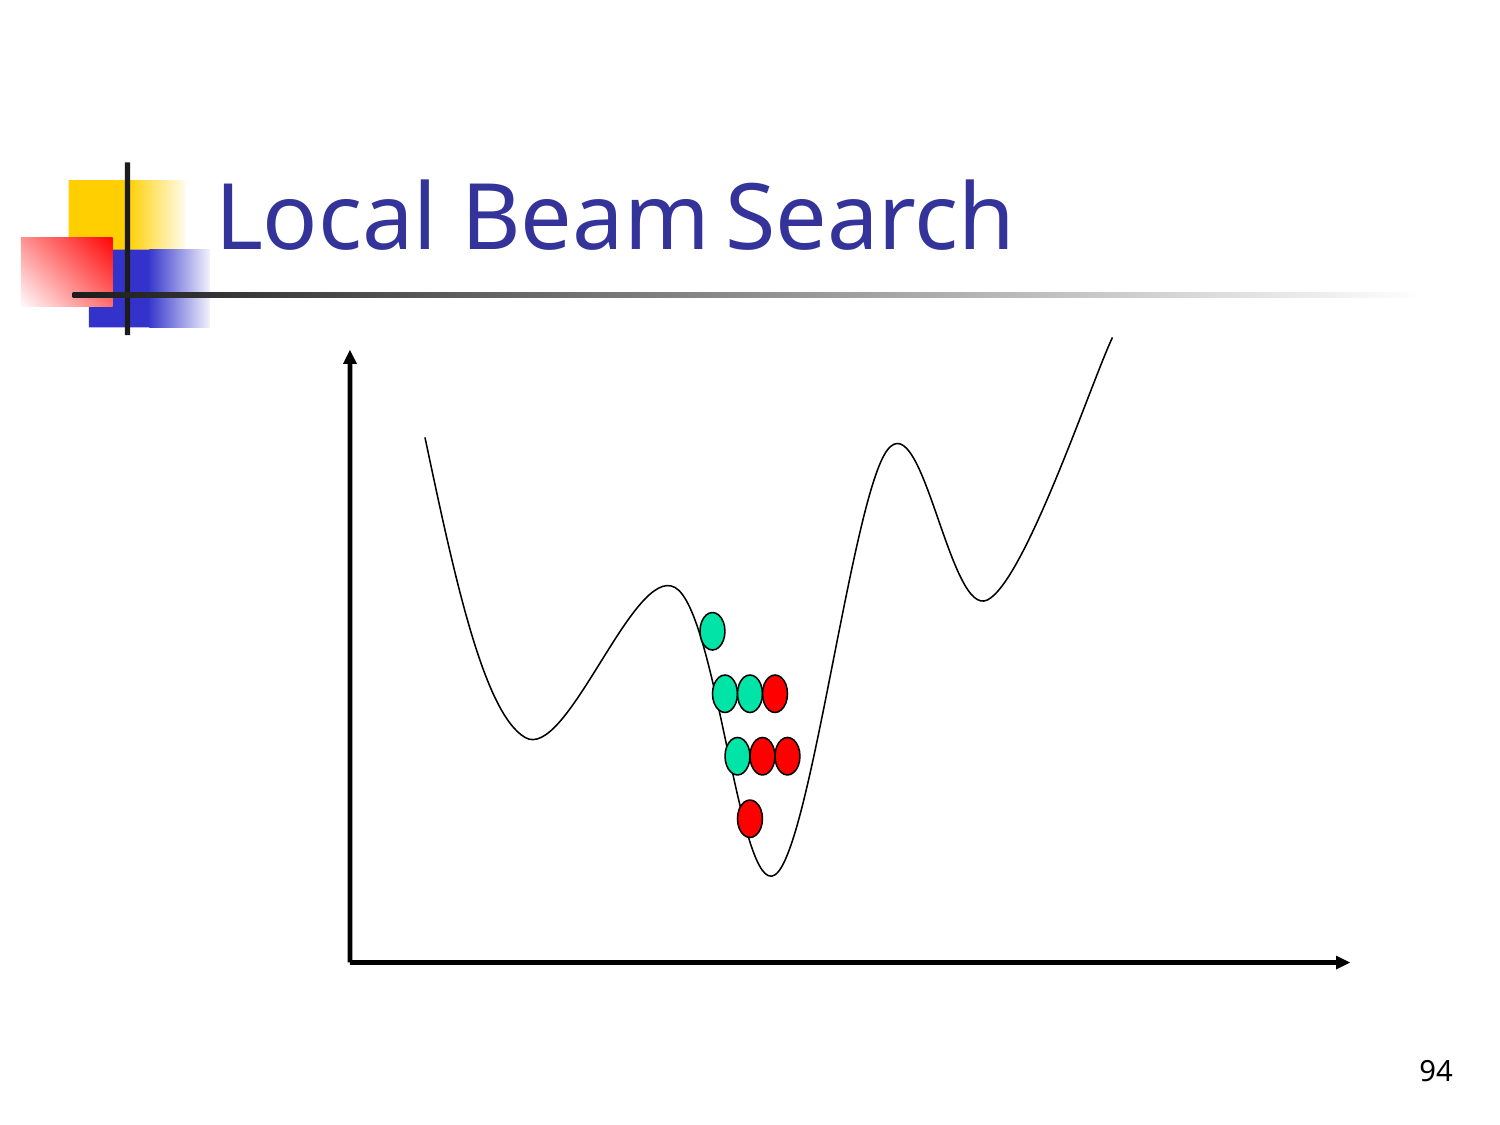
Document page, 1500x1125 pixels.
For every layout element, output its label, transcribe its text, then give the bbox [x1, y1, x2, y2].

text_box [774, 737, 800, 775]
text_box [699, 612, 725, 651]
text_box [349, 956, 1351, 969]
text_box [762, 675, 788, 713]
text_box [737, 675, 762, 713]
title Local Beam Search [199, 140, 1479, 276]
slide_number 94 [1154, 1023, 1468, 1100]
text_box [343, 349, 357, 962]
text_box [725, 737, 750, 775]
text_box [424, 337, 1113, 877]
text_box [737, 800, 763, 838]
text_box [712, 675, 737, 713]
text_box [750, 737, 775, 775]
